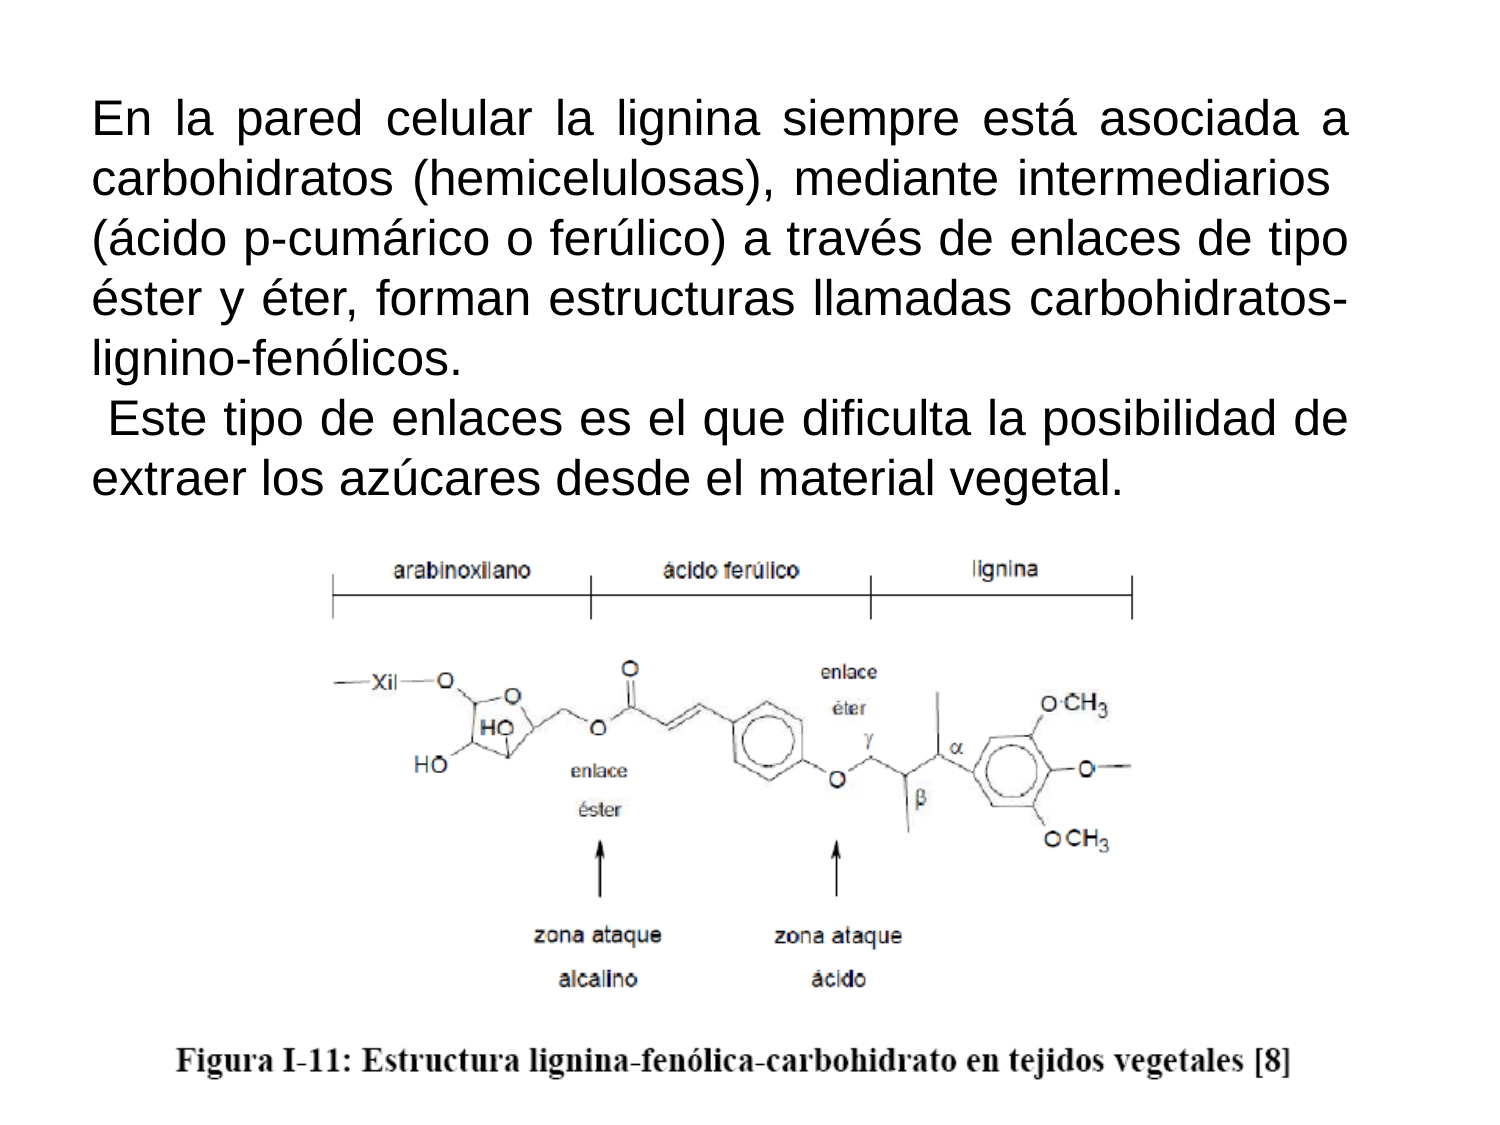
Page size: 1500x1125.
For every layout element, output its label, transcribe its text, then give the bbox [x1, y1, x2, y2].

picture [123, 482, 1364, 1125]
text_box En la pared celular la lignina siempre está asociada a carbohidratos (hemicelulosas), mediante intermediarios (ácido p-cumárico o ferúlico) a través de enlaces de tipo éster y éter, forman estructuras llamadas carbohidratos-lignino-fenólicos. Este tipo de enlaces es el que dificulta la posibilidad de extraer los azúcares desde el material vegetal. [76, 78, 1365, 513]
